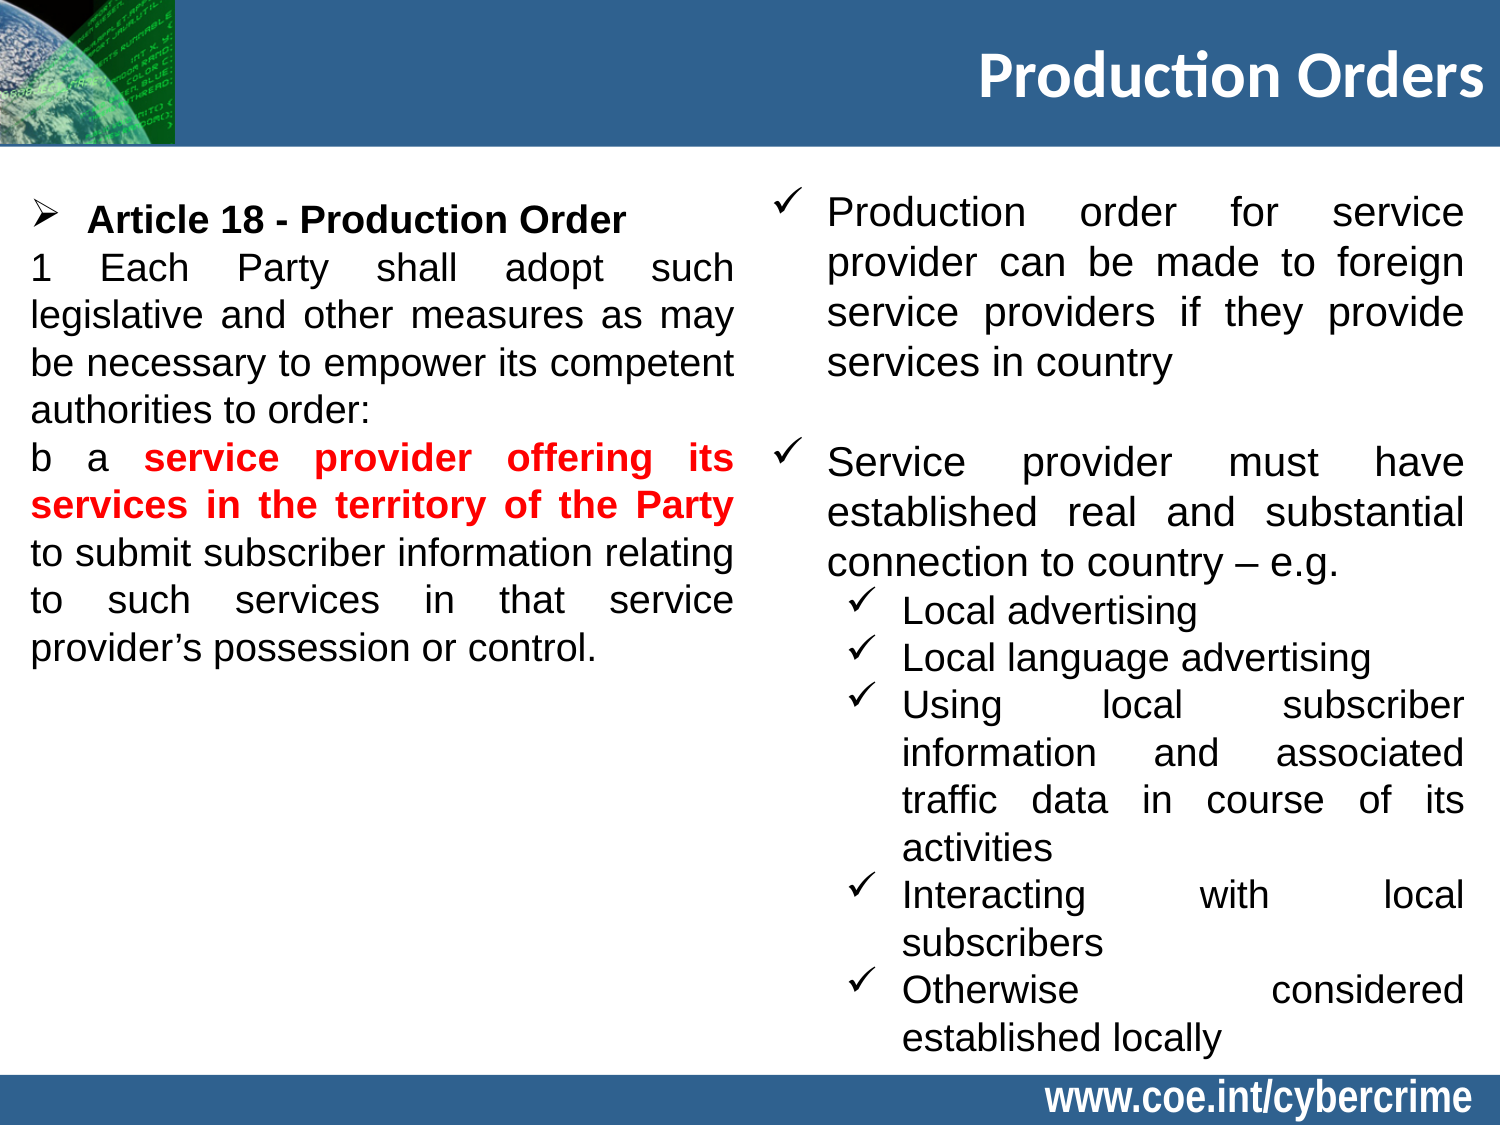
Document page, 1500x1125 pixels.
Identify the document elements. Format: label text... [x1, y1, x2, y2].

text_box Article 18 - Production Order 1 Each Party shall adopt such legislative and other measures as may be necessary to empower its competent authorities to order: b a service provider offering its services in the territory of the Party to submit subscriber information relating to such services in that service provider’s possession or control. [15, 186, 750, 677]
text_box [0, 1073, 1030, 1125]
text_box Production order for service provider can be made to foreign service providers if they provide services in country Service provider must have established real and substantial connection to country – e.g. Local advertising Local language advertising Using local subscriber information and associated traffic data in course of its activities Interacting with local subscribers Otherwise considered established locally [755, 176, 1480, 1067]
text_box Production Orders [177, 0, 1500, 149]
text_box www.coe.int/cybercrime [1030, 1059, 1500, 1125]
picture [0, 0, 175, 144]
